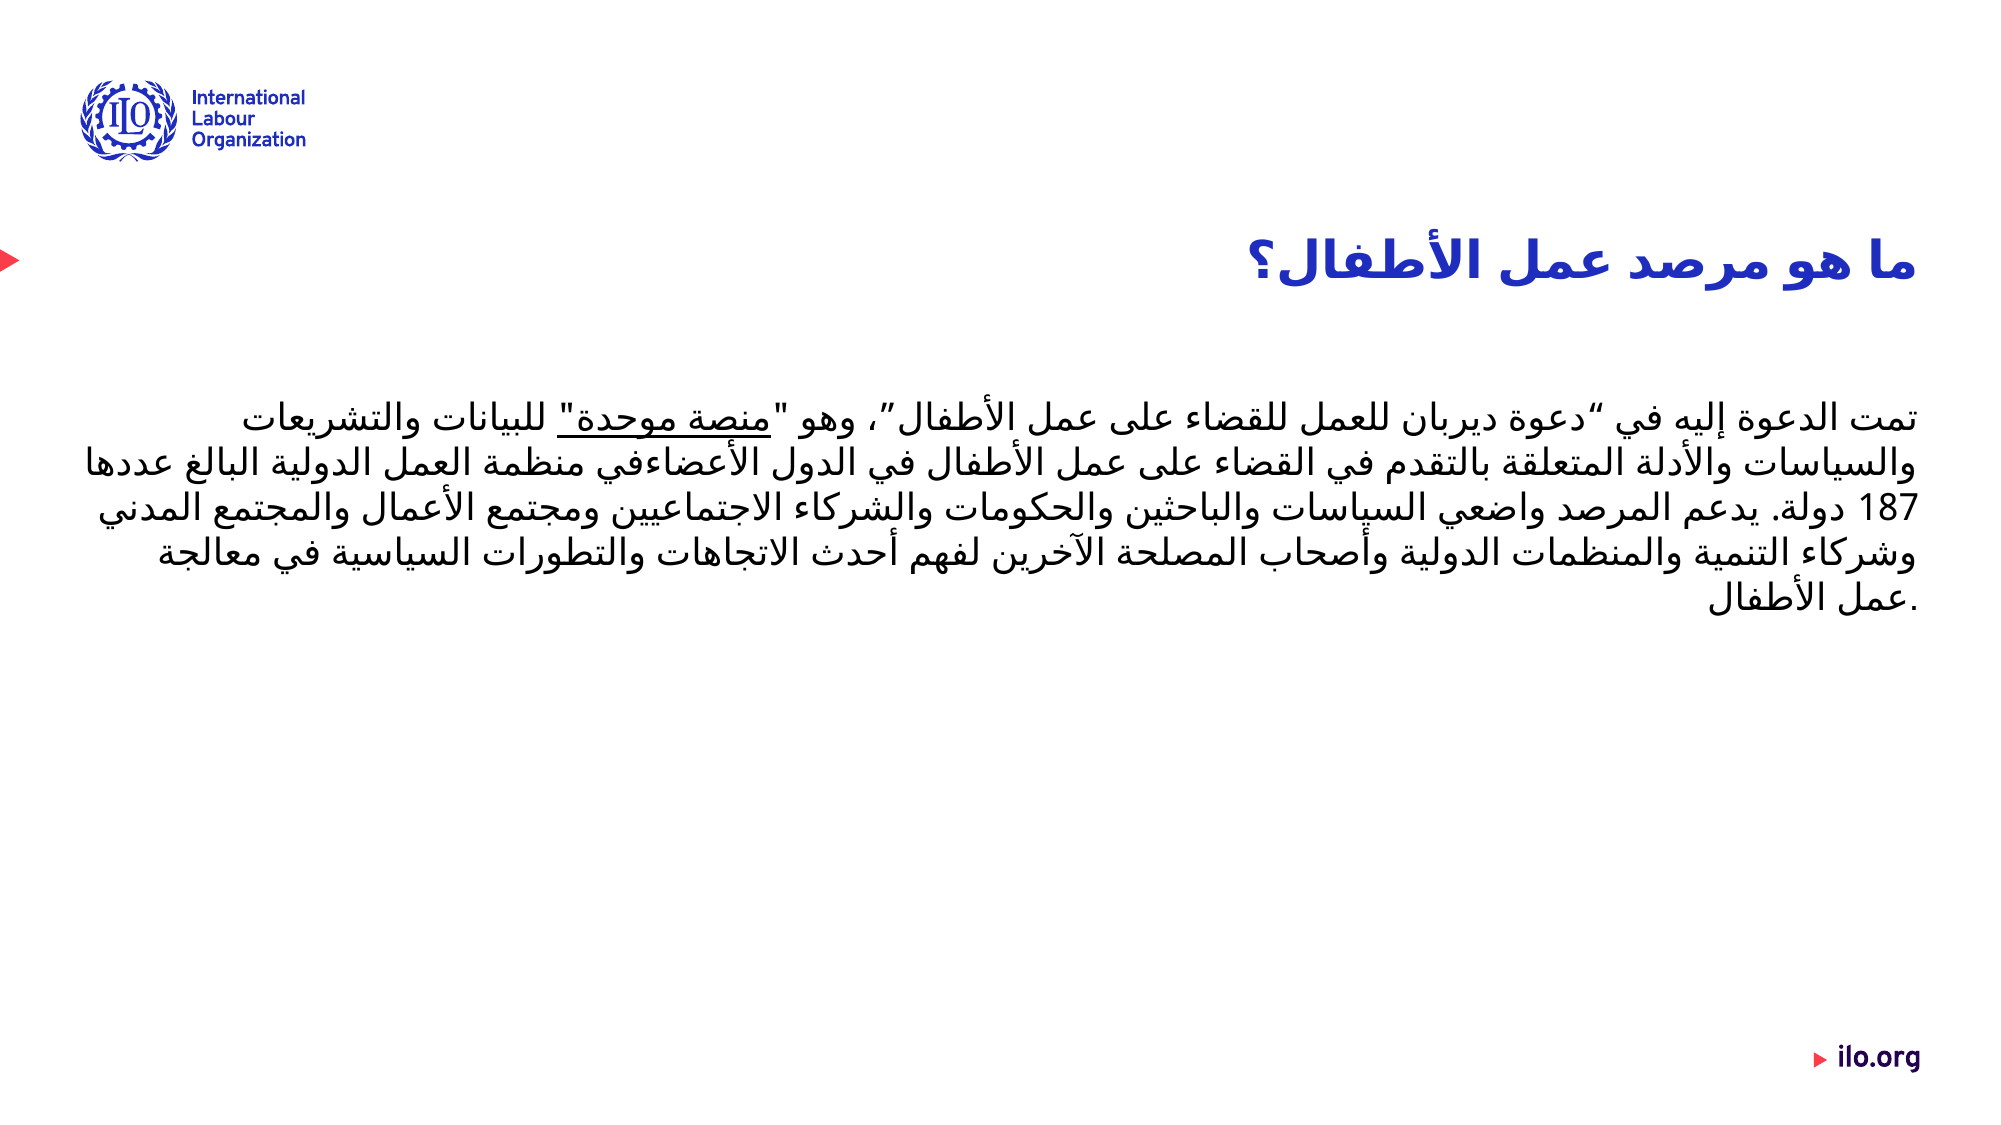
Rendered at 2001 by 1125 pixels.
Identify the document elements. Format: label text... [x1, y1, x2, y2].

title ما هو مرصد عمل الأطفال؟ [80, 233, 1920, 352]
list تمت الدعوة إليه في “دعوة ديربان للعمل للقضاء على عمل الأطفال”، وهو "منصة موحدة" للبيانات والتشريعات والسياسات والأدلة المتعلقة بالتقدم في القضاء على عمل الأطفال في الدول الأعضاءفي منظمة العمل الدولية البالغ عددها 187 دولة. يدعم المرصد واضعي السياسات والباحثين والحكومات والشركاء الاجتماعيين ومجتمع الأعمال والمجتمع المدني وشركاء التنمية والمنظمات الدولية وأصحاب المصلحة الآخرين لفهم أحدث الاتجاهات والتطورات السياسية في معالجة عمل الأطفال. [80, 392, 1920, 965]
